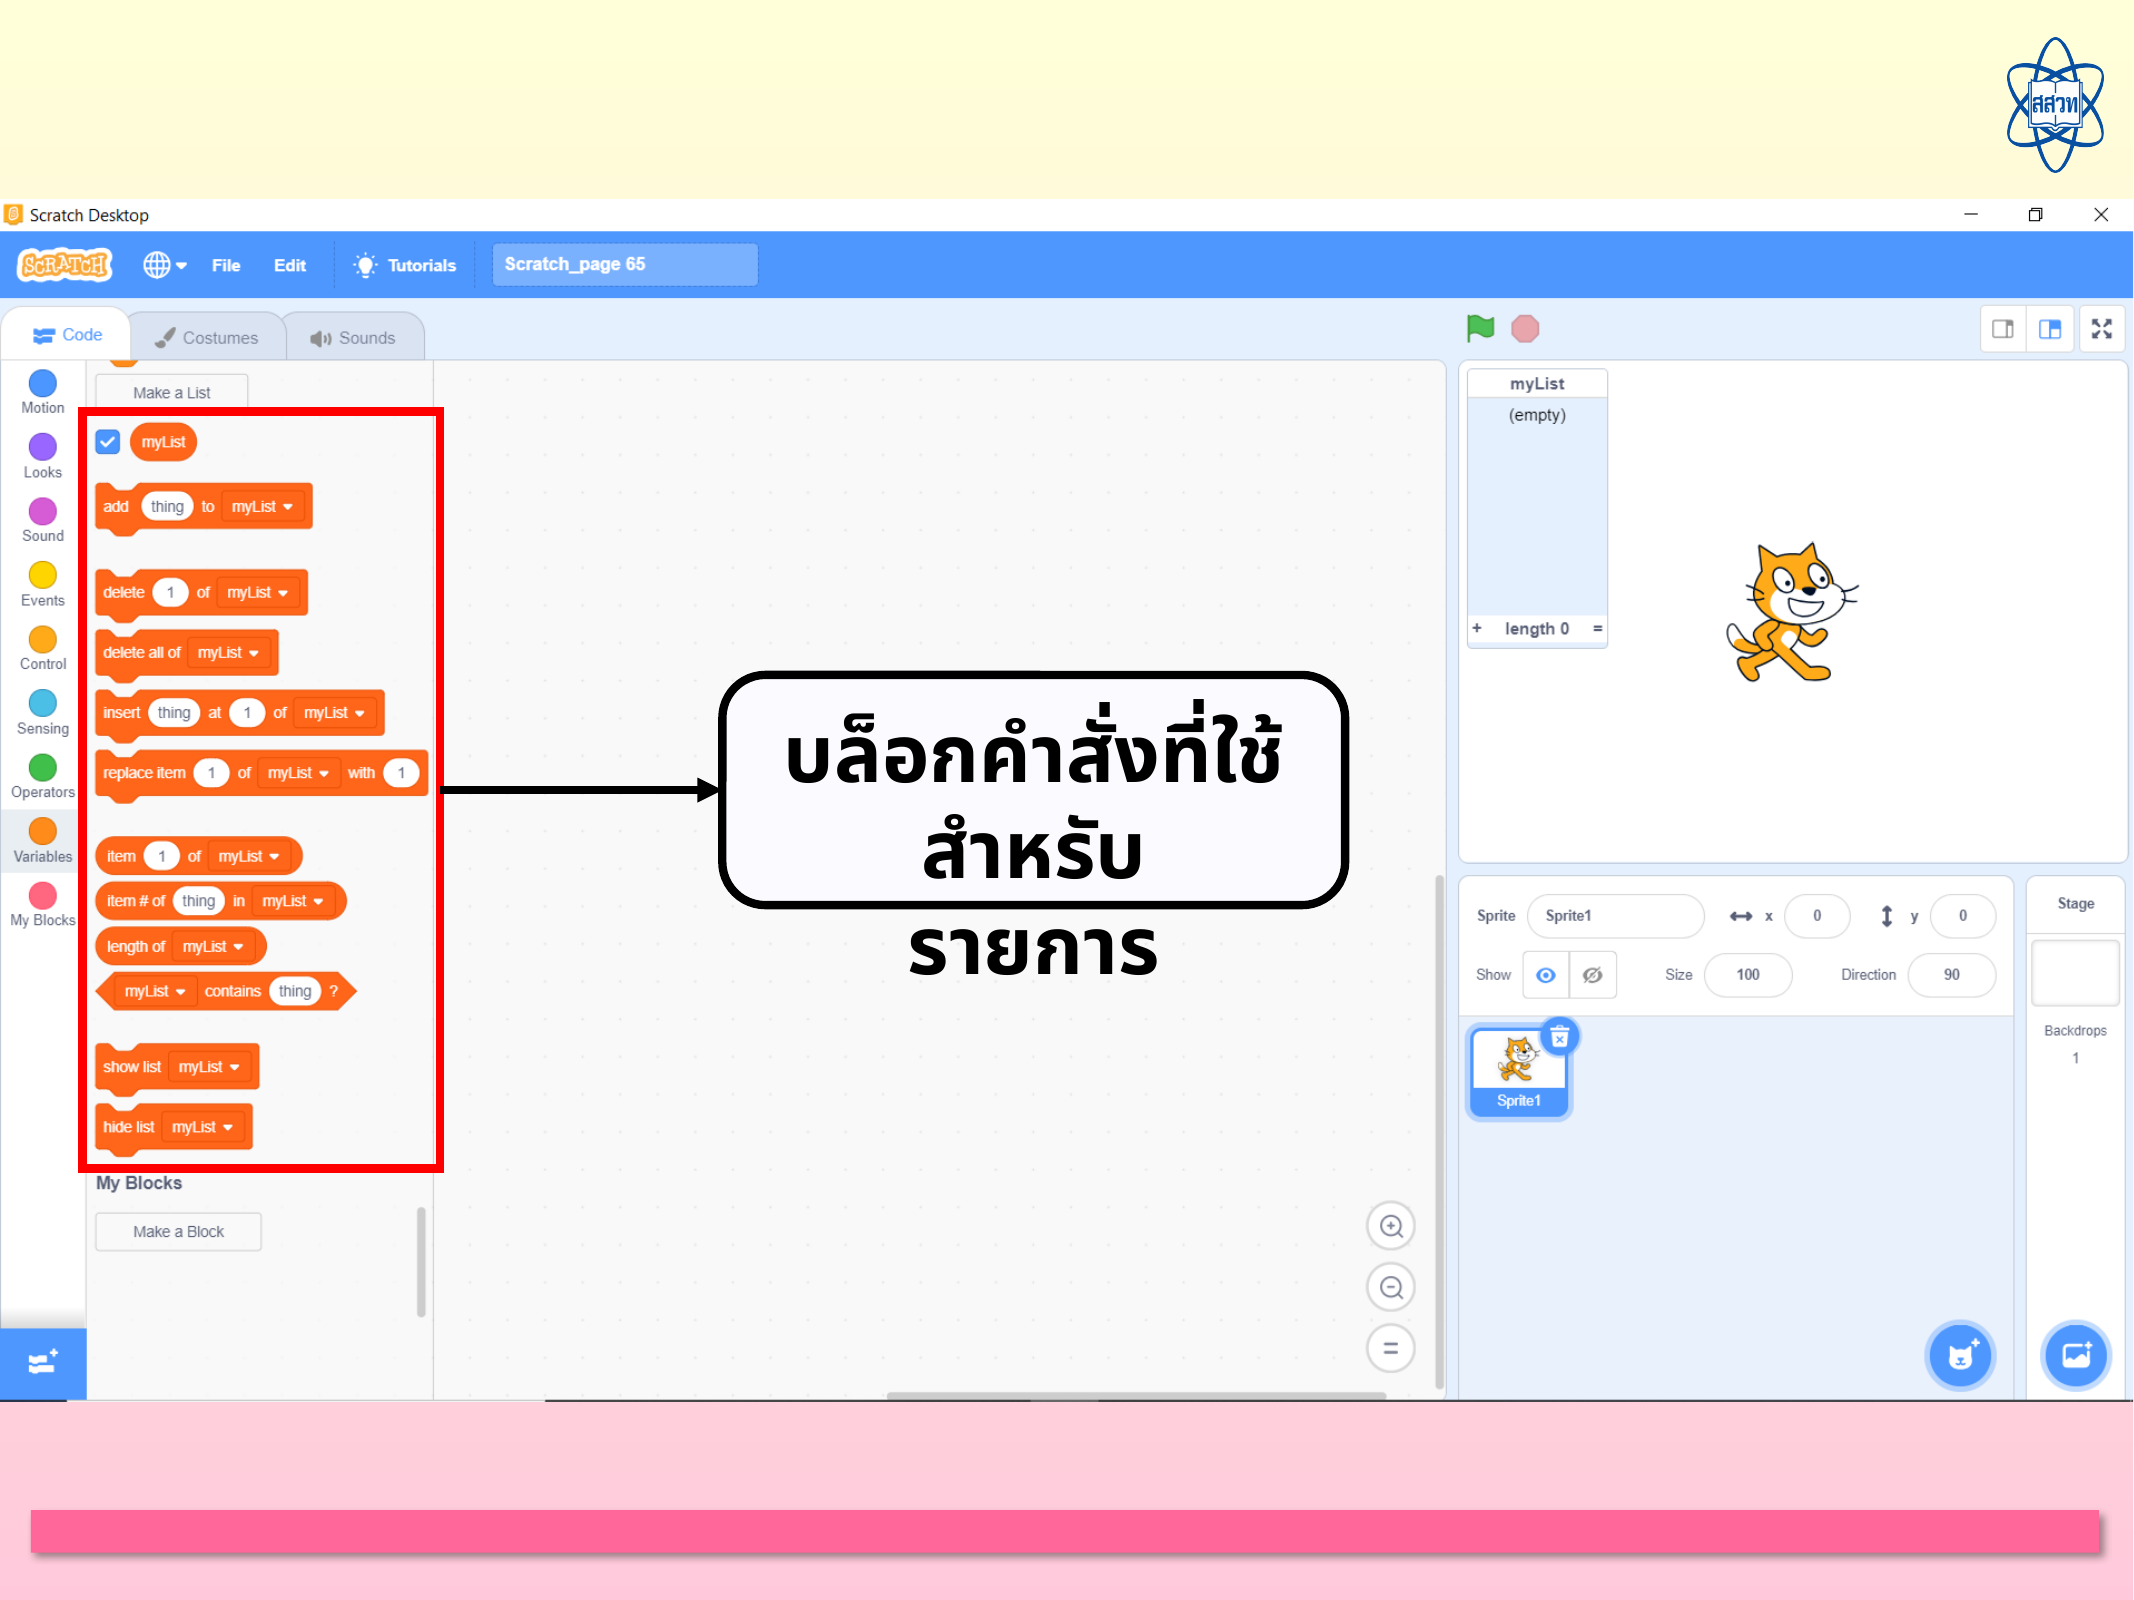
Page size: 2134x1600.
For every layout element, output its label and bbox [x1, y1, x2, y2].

text_box [722, 674, 1346, 906]
picture [0, 199, 2134, 1402]
picture [2007, 37, 2104, 173]
